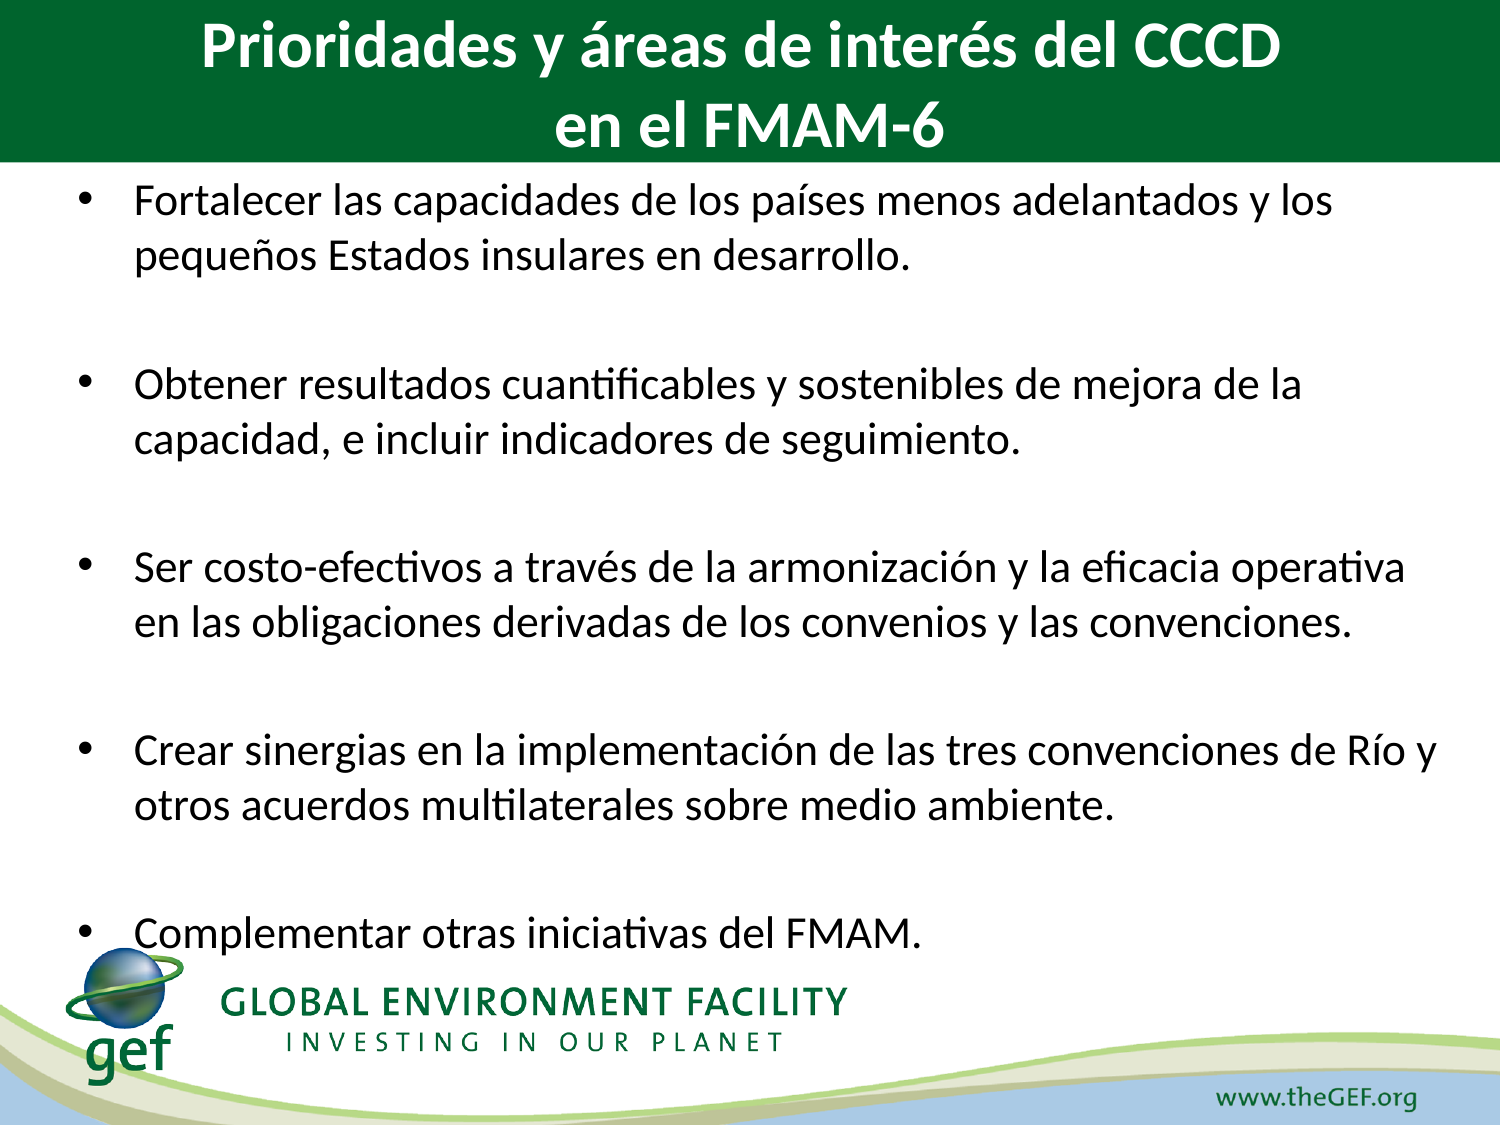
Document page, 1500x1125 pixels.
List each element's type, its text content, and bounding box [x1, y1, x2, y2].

list Fortalecer las capacidades de los países menos adelantados y los pequeños Estados insulares en desarrollo. Obtener resultados cuantificables y sostenibles de mejora de la capacidad, e incluir indicadores de seguimiento. Ser costo-efectivos a través de la armonización y la eficacia operativa en las obligaciones derivadas de los convenios y las convenciones. Crear sinergias en la implementación de las tres convenciones de Río y otros acuerdos multilaterales sobre medio ambiente. Complementar otras iniciativas del FMAM. [62, 163, 1463, 975]
picture [0, 920, 1500, 1125]
text_box Prioridades y áreas de interés del CCCD en el FMAM-6 [0, 0, 1500, 163]
